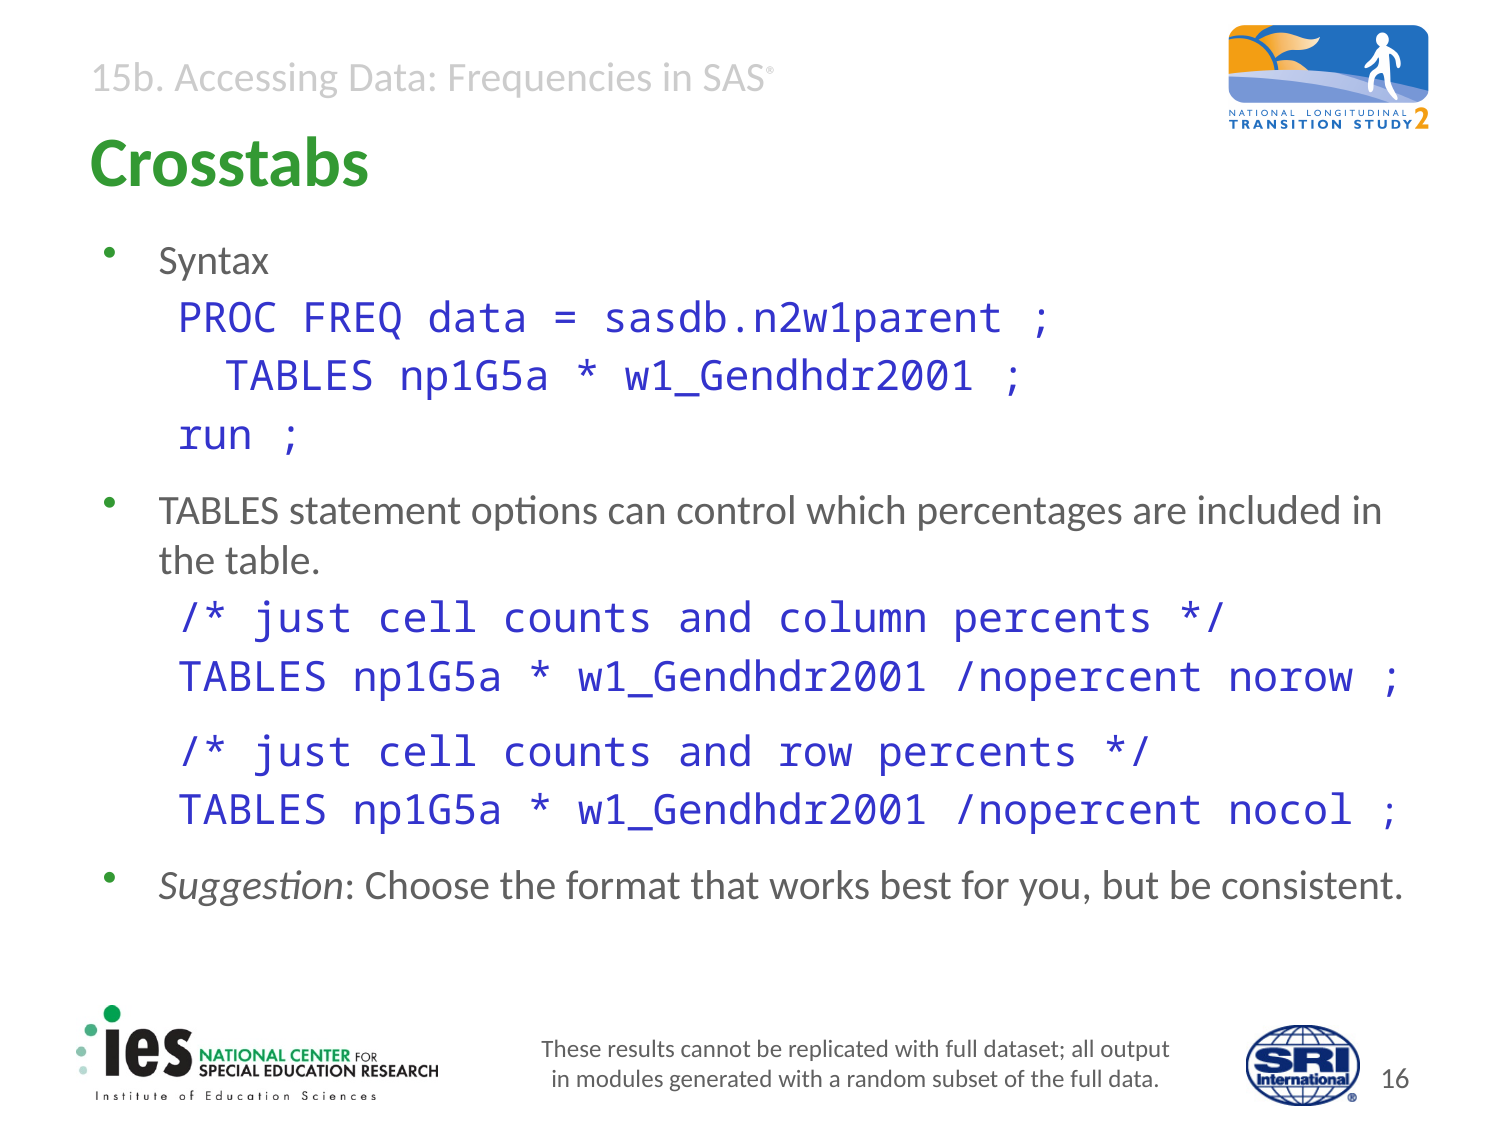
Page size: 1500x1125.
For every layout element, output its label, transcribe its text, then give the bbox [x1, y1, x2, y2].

footer These results cannot be replicated with full dataset; all output in modules generated with a random subset of the full data. [437, 1024, 1276, 1104]
list Syntax PROC FREQ data = sasdb.n2w1parent ; TABLES np1G5a * w1_Gendhdr2001 ; run ; TABLES statement options can control which percentages are included in the table. /* just cell counts and column percents */ TABLES np1G5a * w1_Gendhdr2001 /nopercent norow ; /* just cell counts and row percents */ TABLES np1G5a * w1_Gendhdr2001 /nopercent nocol ; Suggestion: Choose the format that works best for you, but be consistent. [87, 224, 1438, 1001]
slide_number 15 [1321, 1051, 1426, 1125]
picture [76, 1005, 438, 1100]
picture [1246, 1025, 1360, 1106]
title Crosstabs [74, 90, 1426, 226]
